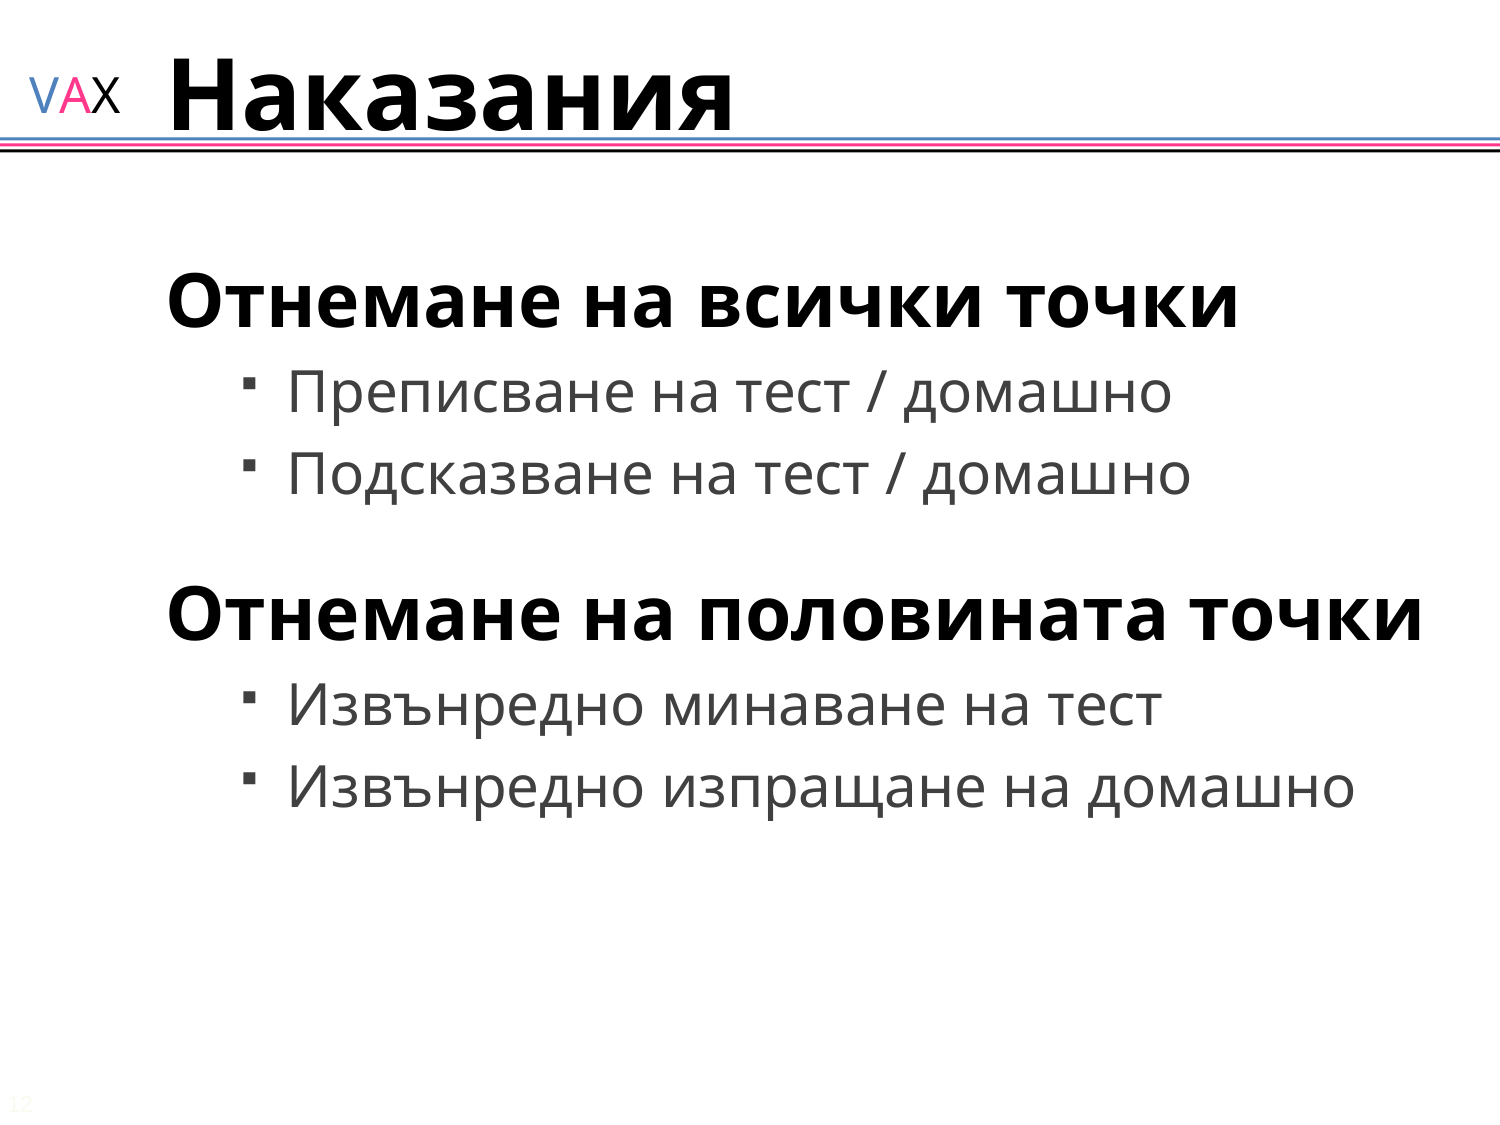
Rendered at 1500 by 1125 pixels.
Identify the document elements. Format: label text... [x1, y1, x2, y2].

list Отнемане на всички точки Преписване на тест / домашно Подсказване на тест / домашно Отнемане на половината точки Извънредно минаване на тест Извънредно изпращане на домашно [150, 200, 1488, 1113]
title Наказания [0, 37, 1500, 144]
